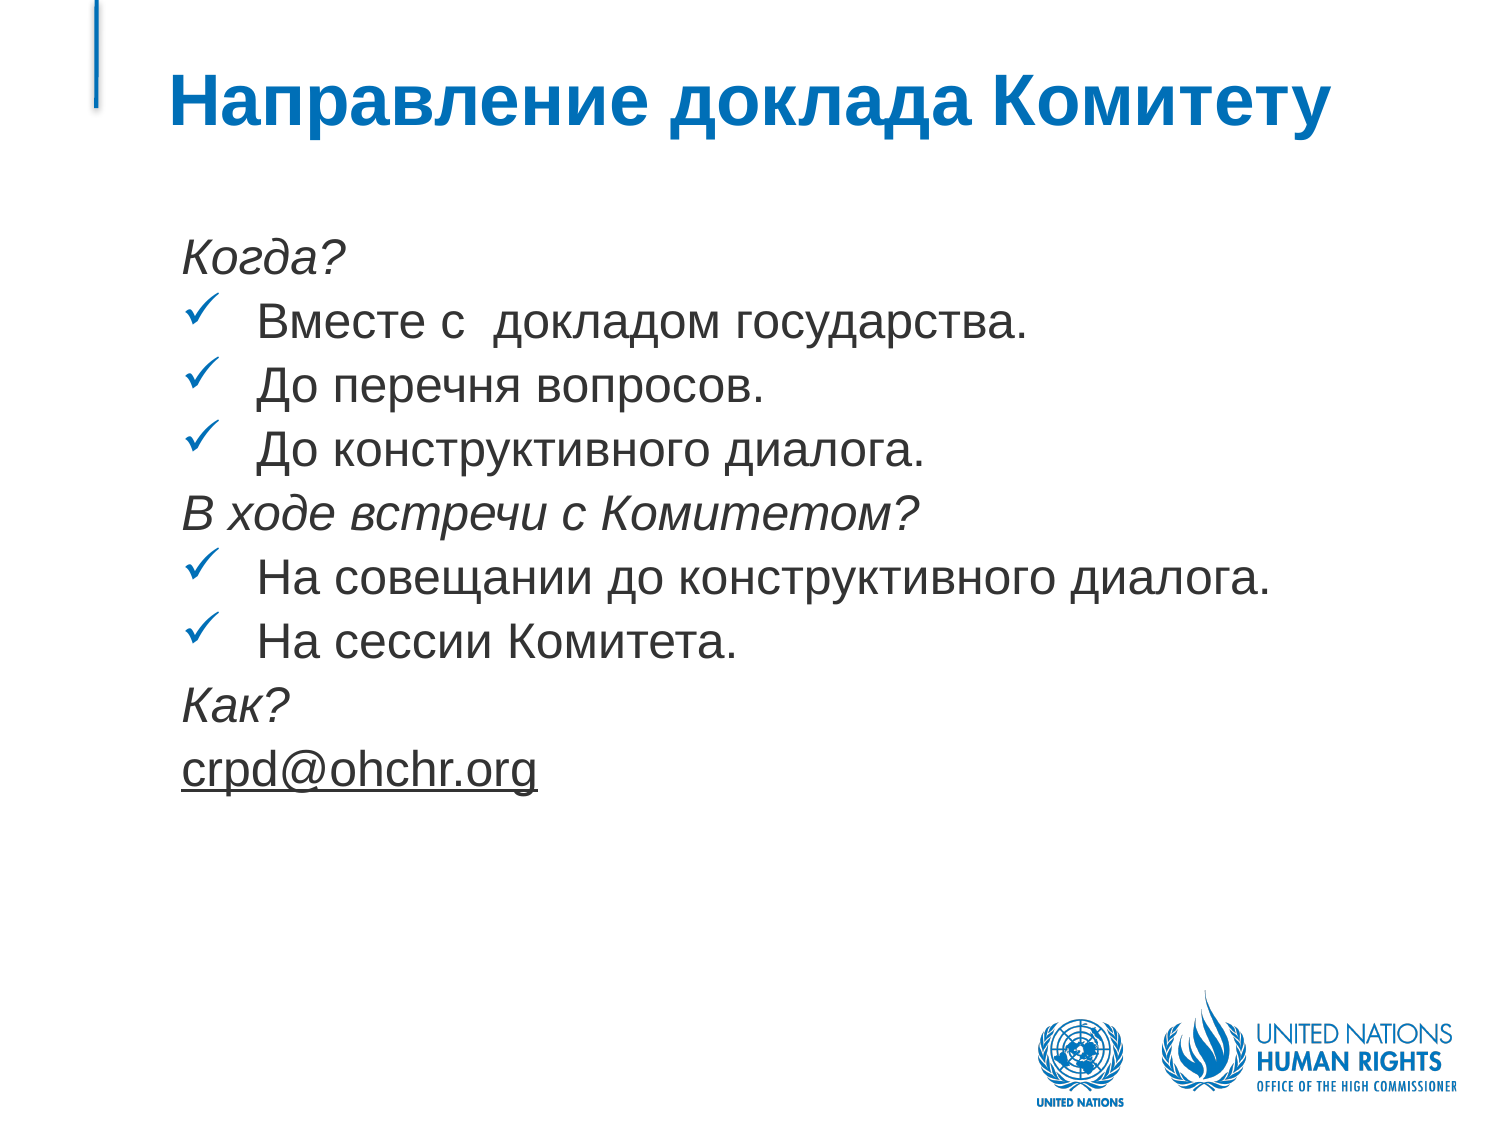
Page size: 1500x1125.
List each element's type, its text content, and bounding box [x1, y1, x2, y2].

title Направление доклада Комитету [65, 45, 1437, 224]
text_box Когда? Вместе с докладом государства. До перечня вопросов. До конструктивного диалога. В ходе встречи с Комитетом? На совещании до конструктивного диалога. На сессии Комитета. Как? crpd@ohchr.org [166, 223, 1325, 962]
picture [1037, 990, 1457, 1107]
